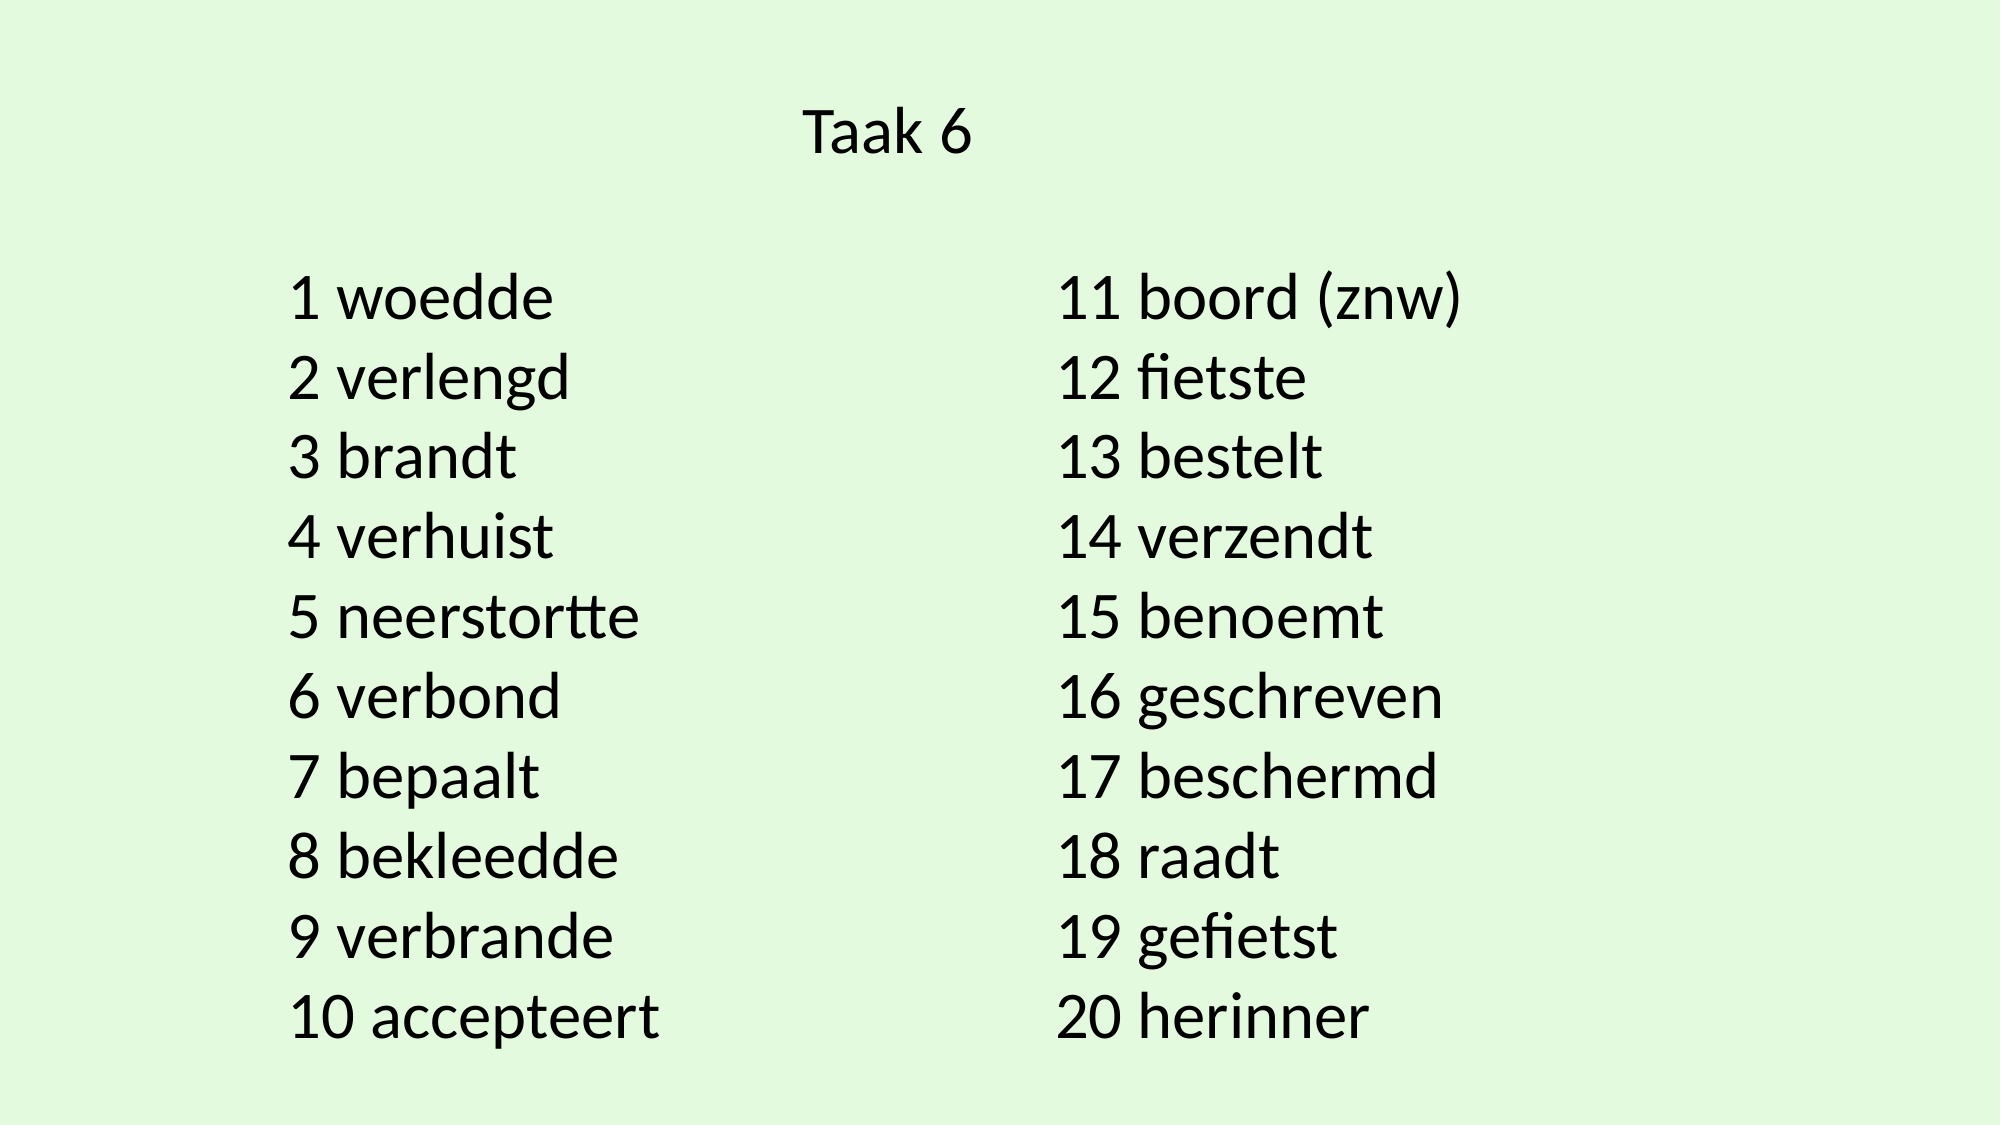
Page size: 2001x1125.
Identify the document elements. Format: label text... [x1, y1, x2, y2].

text_box 1 woedde 2 verlengd 3 brandt 4 verhuist 5 neerstortte 6 verbond 7 bepaalt 8 bekleedde 9 verbrande 10 accepteert [273, 245, 901, 1060]
text_box Taak 6 [501, 79, 1275, 174]
text_box 11 boord (znw) 12 fietste 13 bestelt 14 verzendt 15 benoemt 16 geschreven 17 beschermd 18 raadt 19 gefietst 20 herinner [1040, 245, 1669, 1060]
